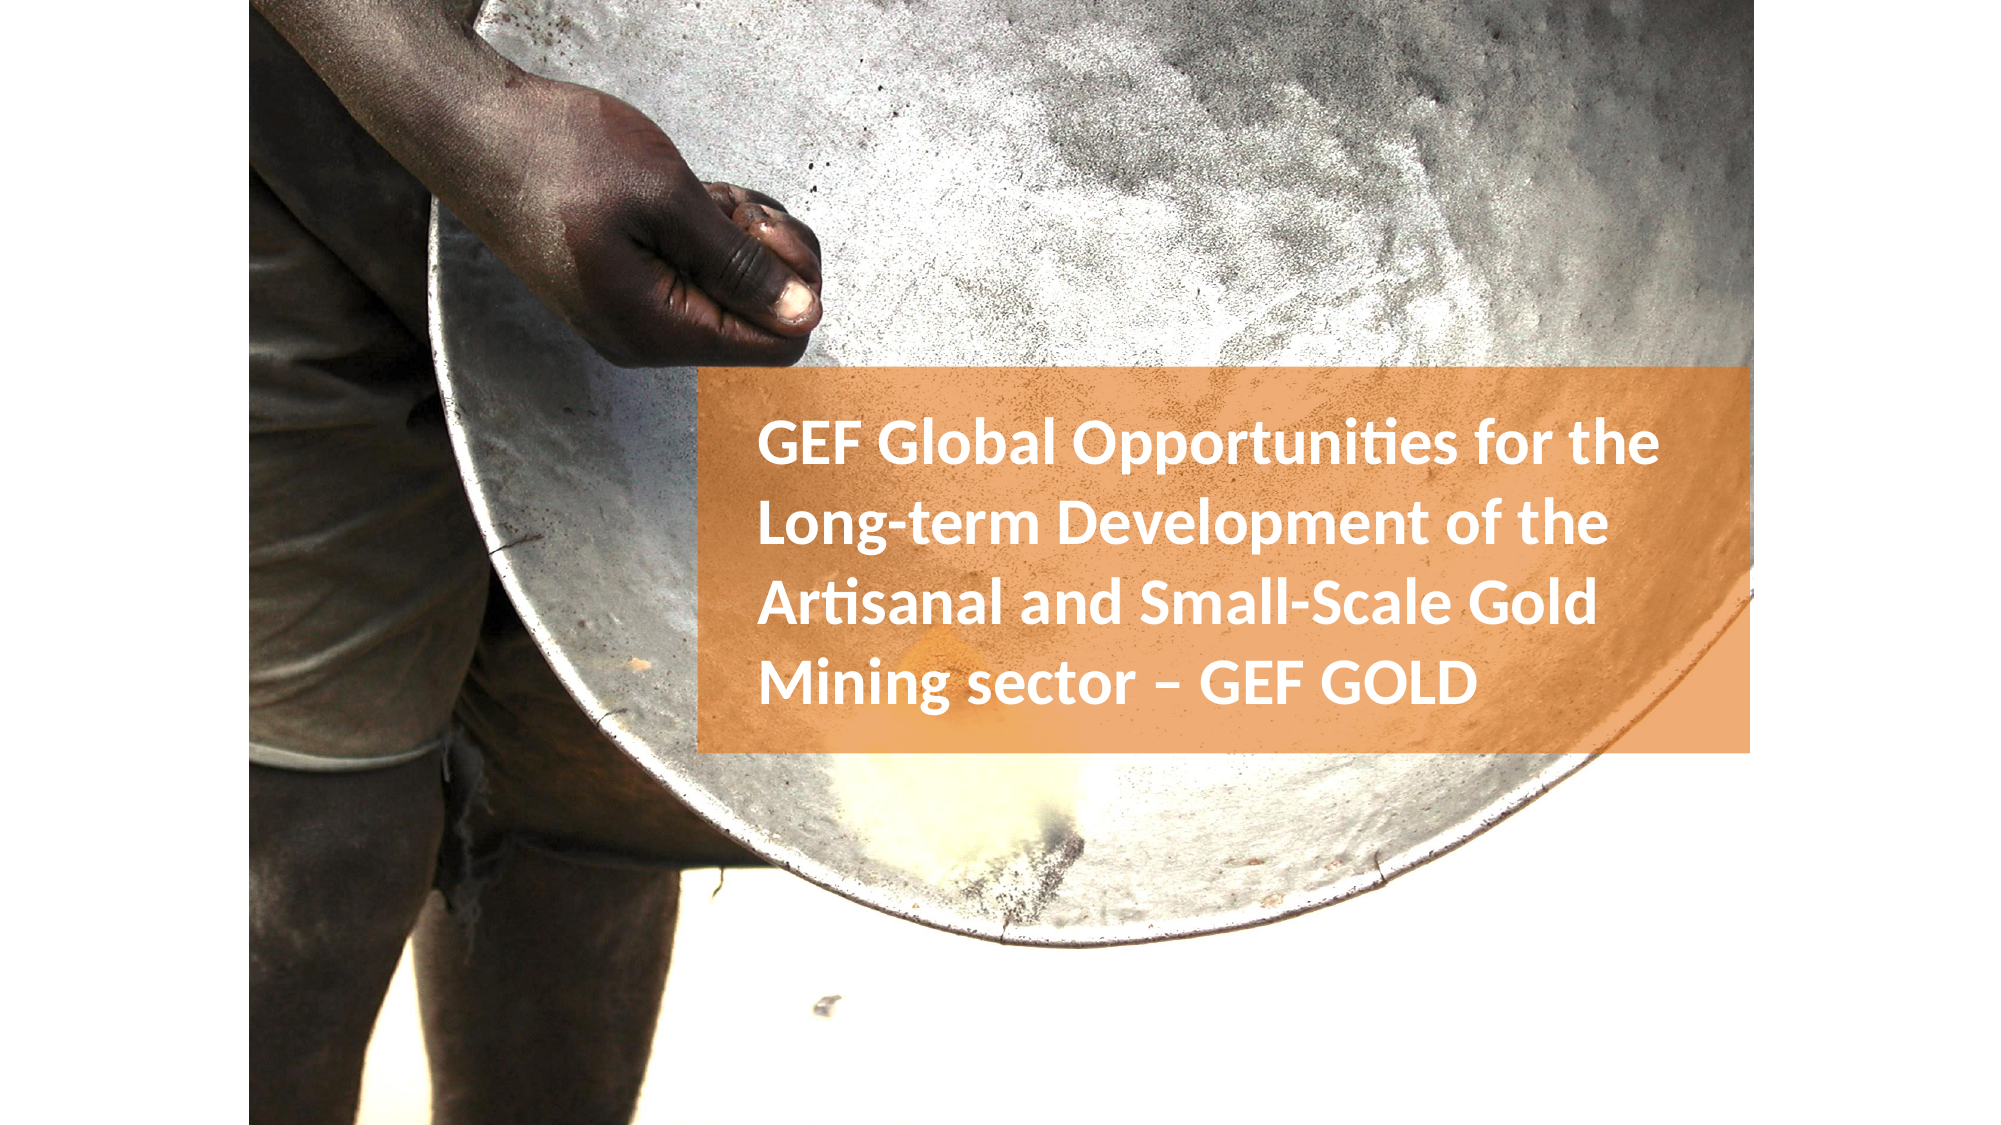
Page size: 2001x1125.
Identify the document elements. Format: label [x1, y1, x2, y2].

picture [249, 0, 1754, 1125]
